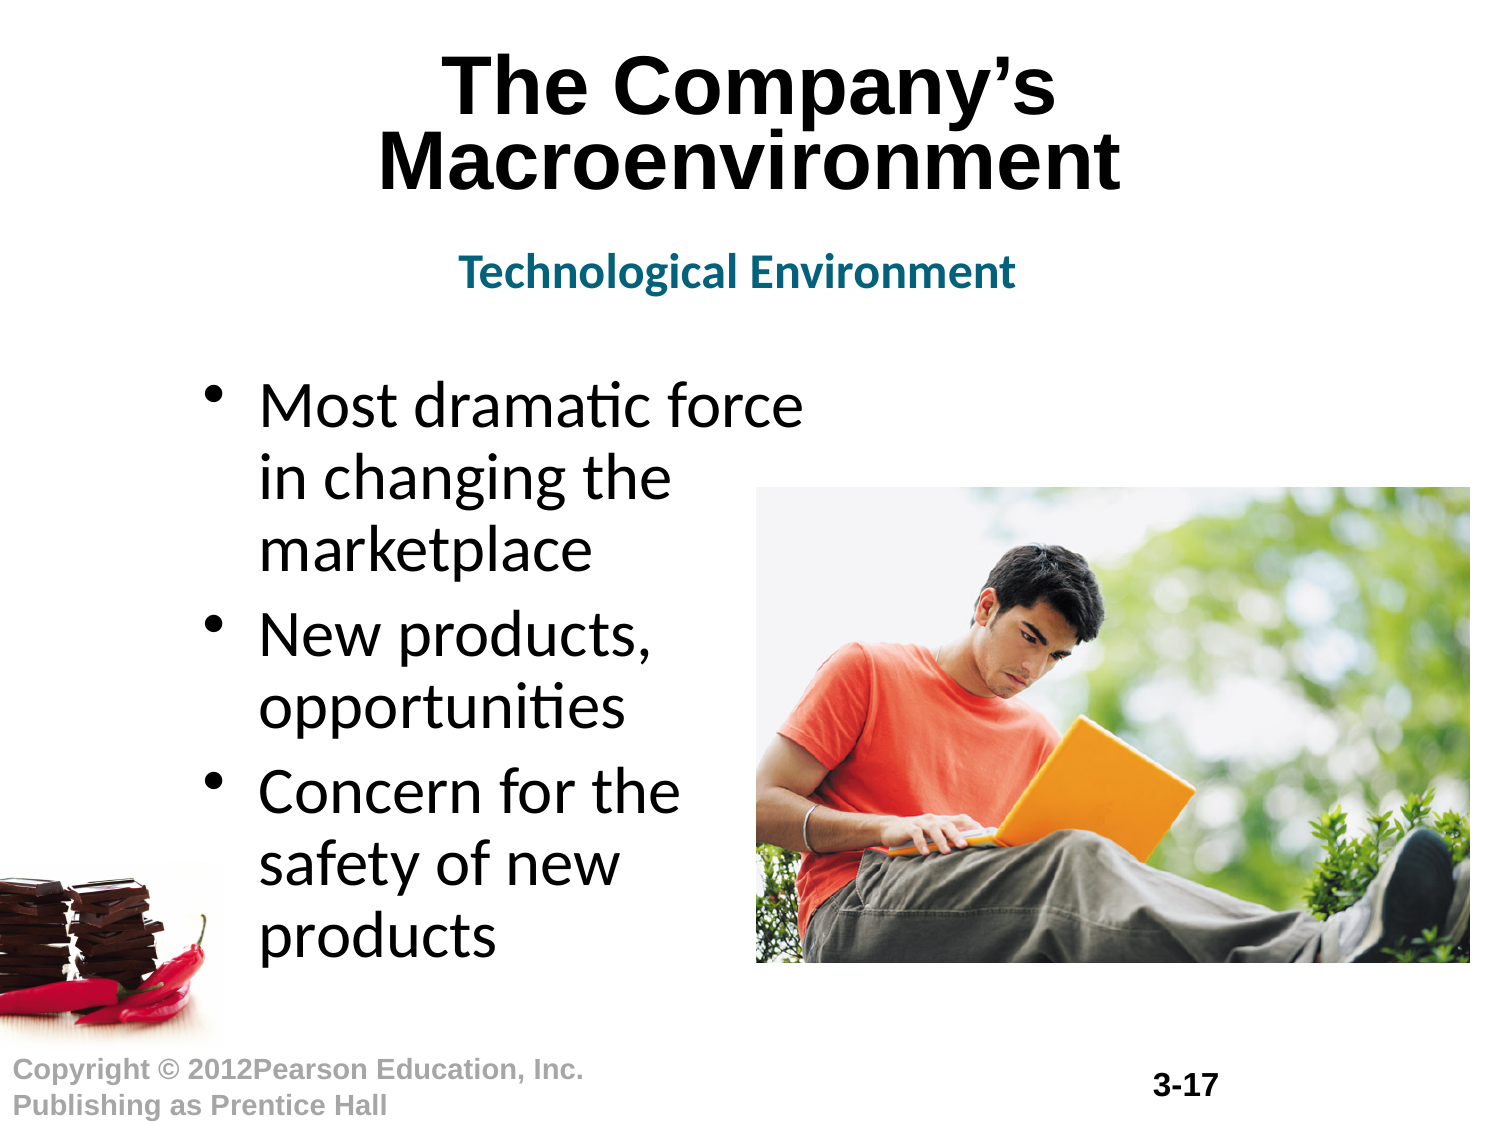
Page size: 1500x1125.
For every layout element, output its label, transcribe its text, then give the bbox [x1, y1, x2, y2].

list Most dramatic force in changing the marketplace New products, opportunities Concern for the safety of new products [187, 362, 863, 1001]
list Technological Environment [149, 237, 1326, 301]
title The Company’s Macroenvironment [112, 37, 1388, 226]
picture [0, 862, 225, 1050]
picture [755, 487, 1470, 963]
